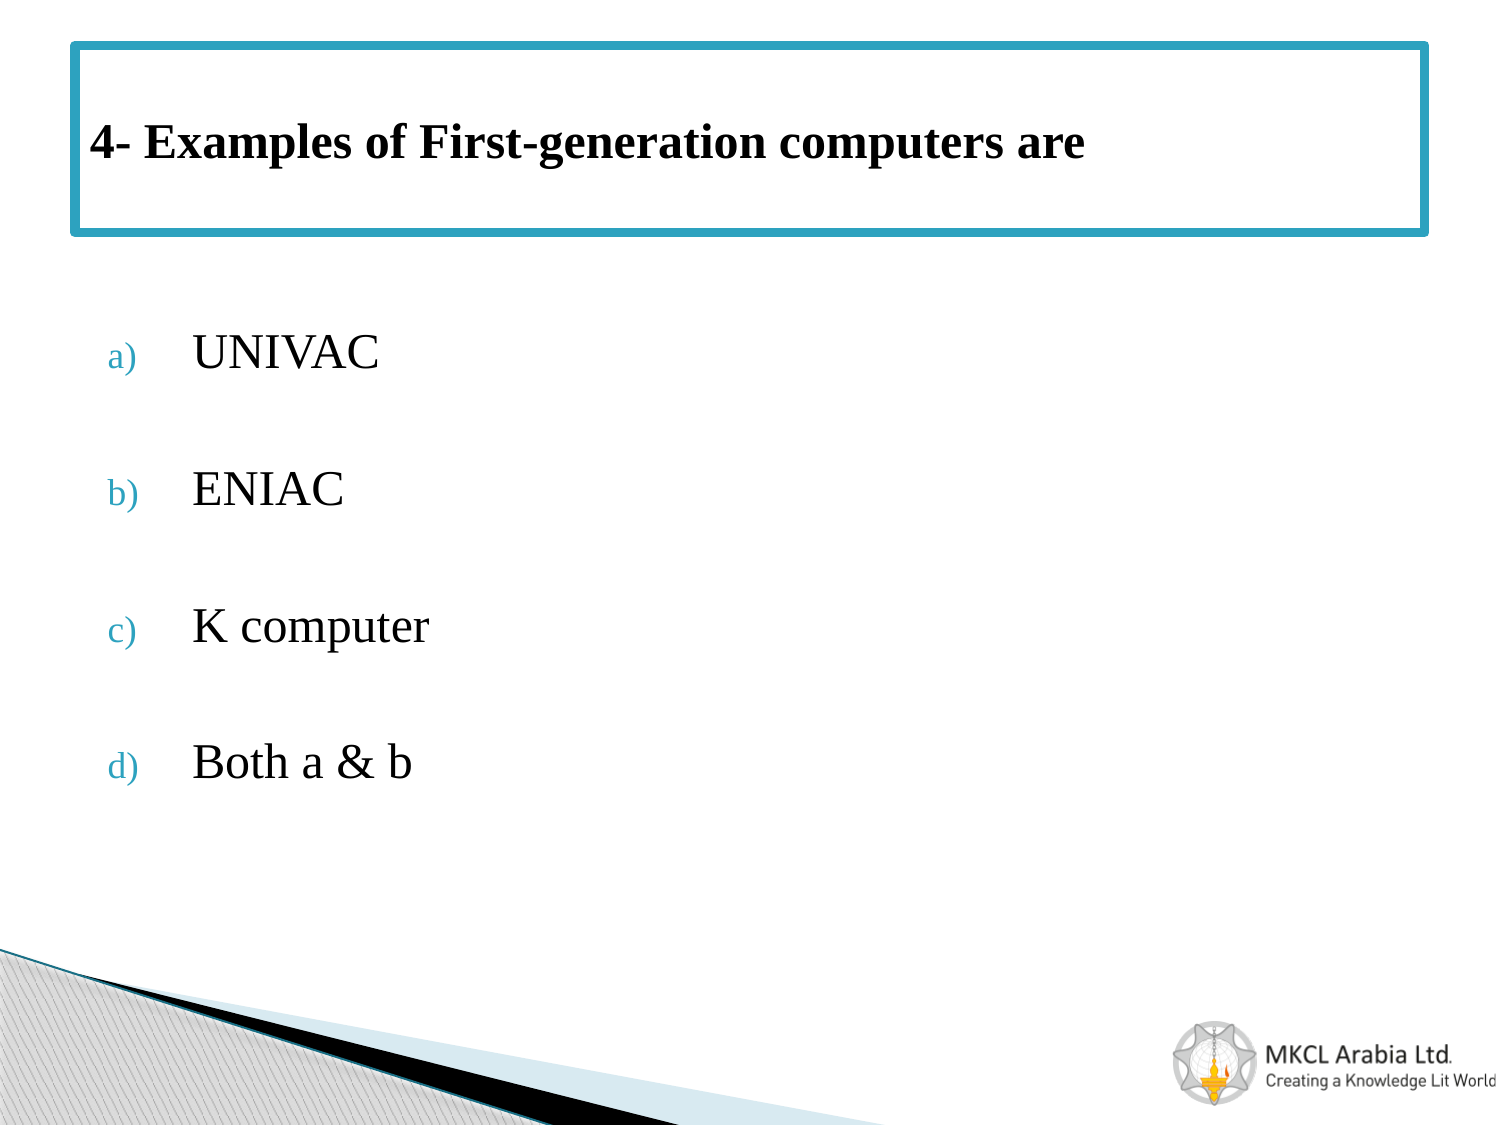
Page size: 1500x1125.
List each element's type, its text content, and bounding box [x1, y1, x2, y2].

list UNIVAC ENIAC K computer Both a & b [75, 243, 1425, 986]
picture [1172, 1021, 1496, 1106]
title 4- Examples of First-generation computers are [70, 41, 1429, 237]
